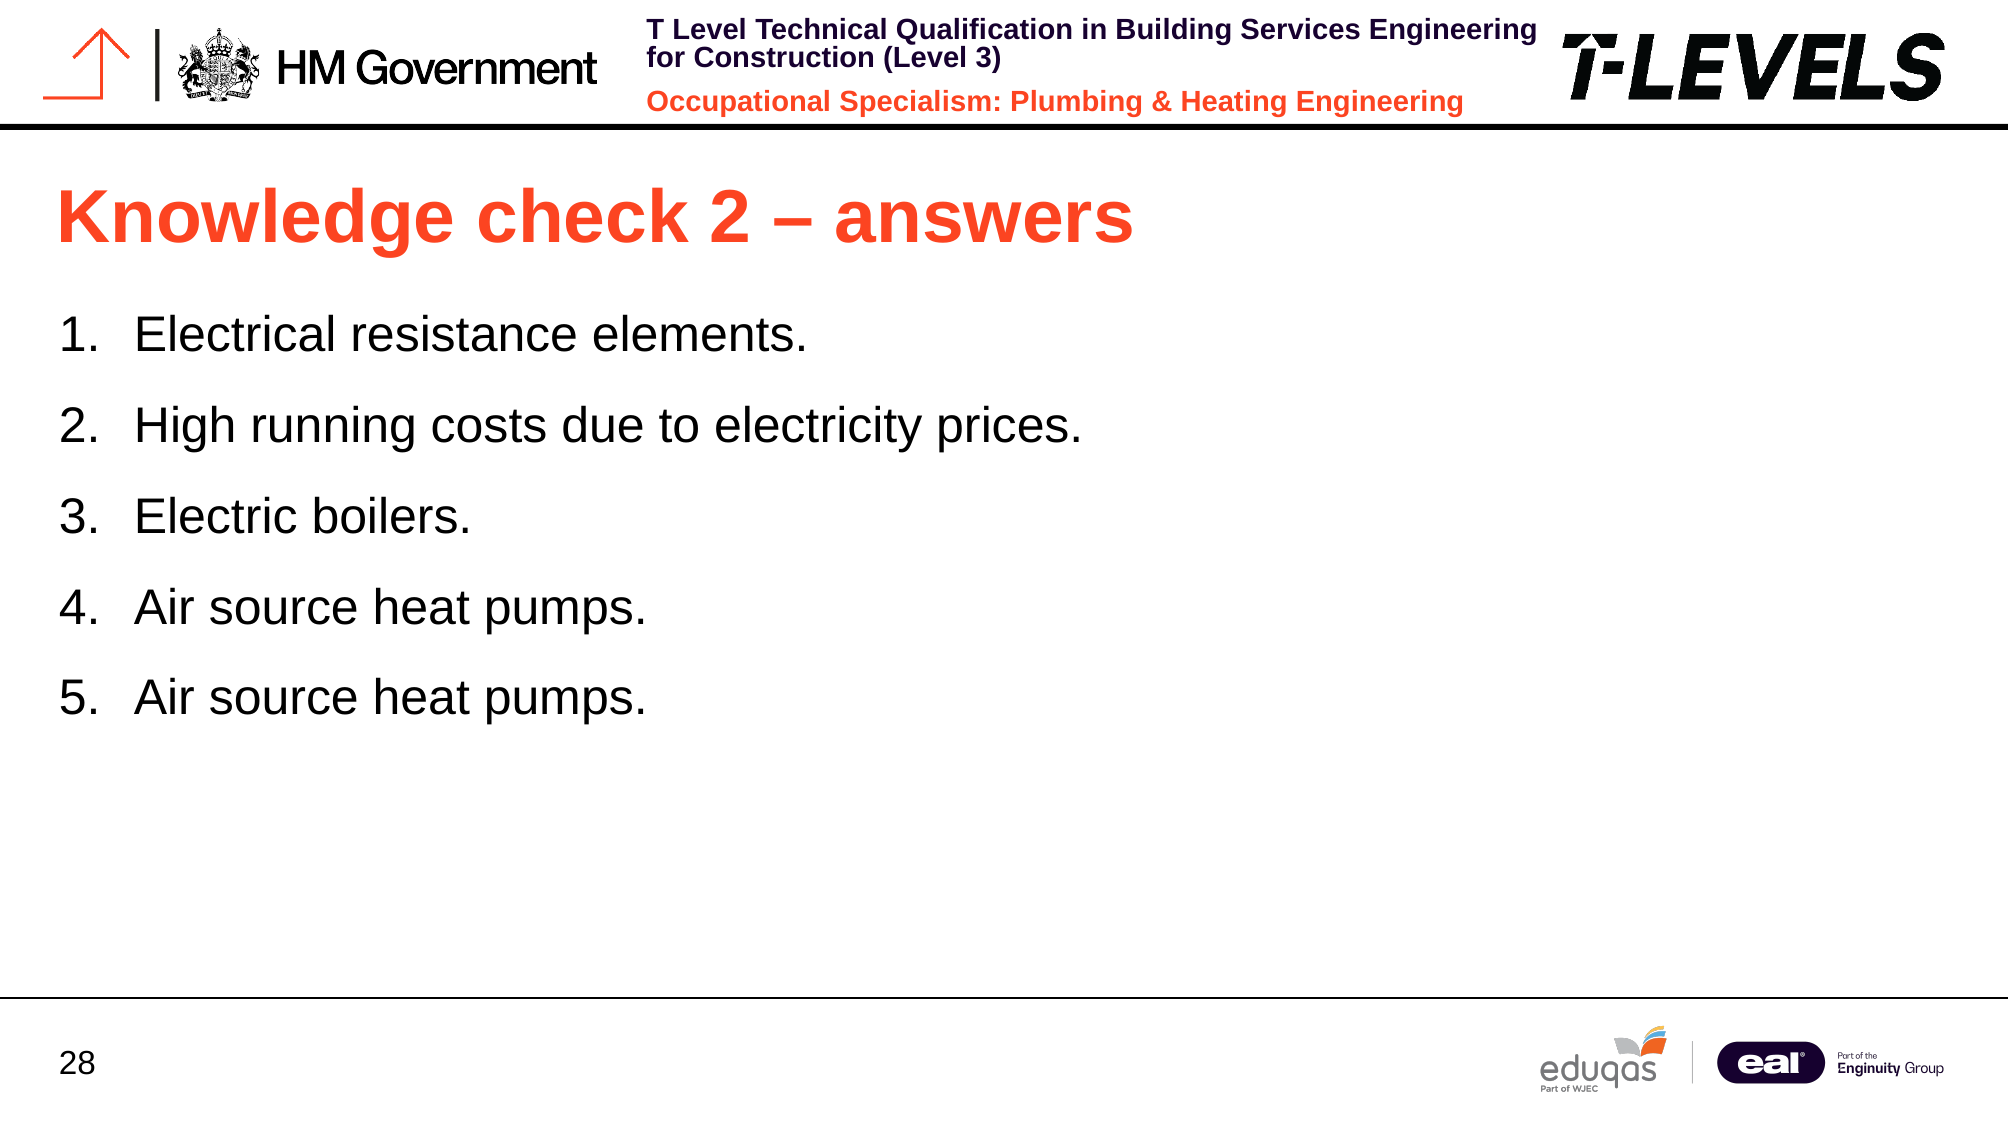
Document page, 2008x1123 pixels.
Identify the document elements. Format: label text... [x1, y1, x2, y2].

title Knowledge check 2 – answers [41, 111, 1949, 314]
picture [155, 28, 597, 102]
picture [38, 27, 136, 100]
picture [1535, 1021, 1949, 1097]
picture [1543, 25, 1964, 108]
list Electrical resistance elements. High running costs due to electricity prices. Electric boilers. Air source heat pumps. Air source heat pumps. [59, 295, 1949, 959]
